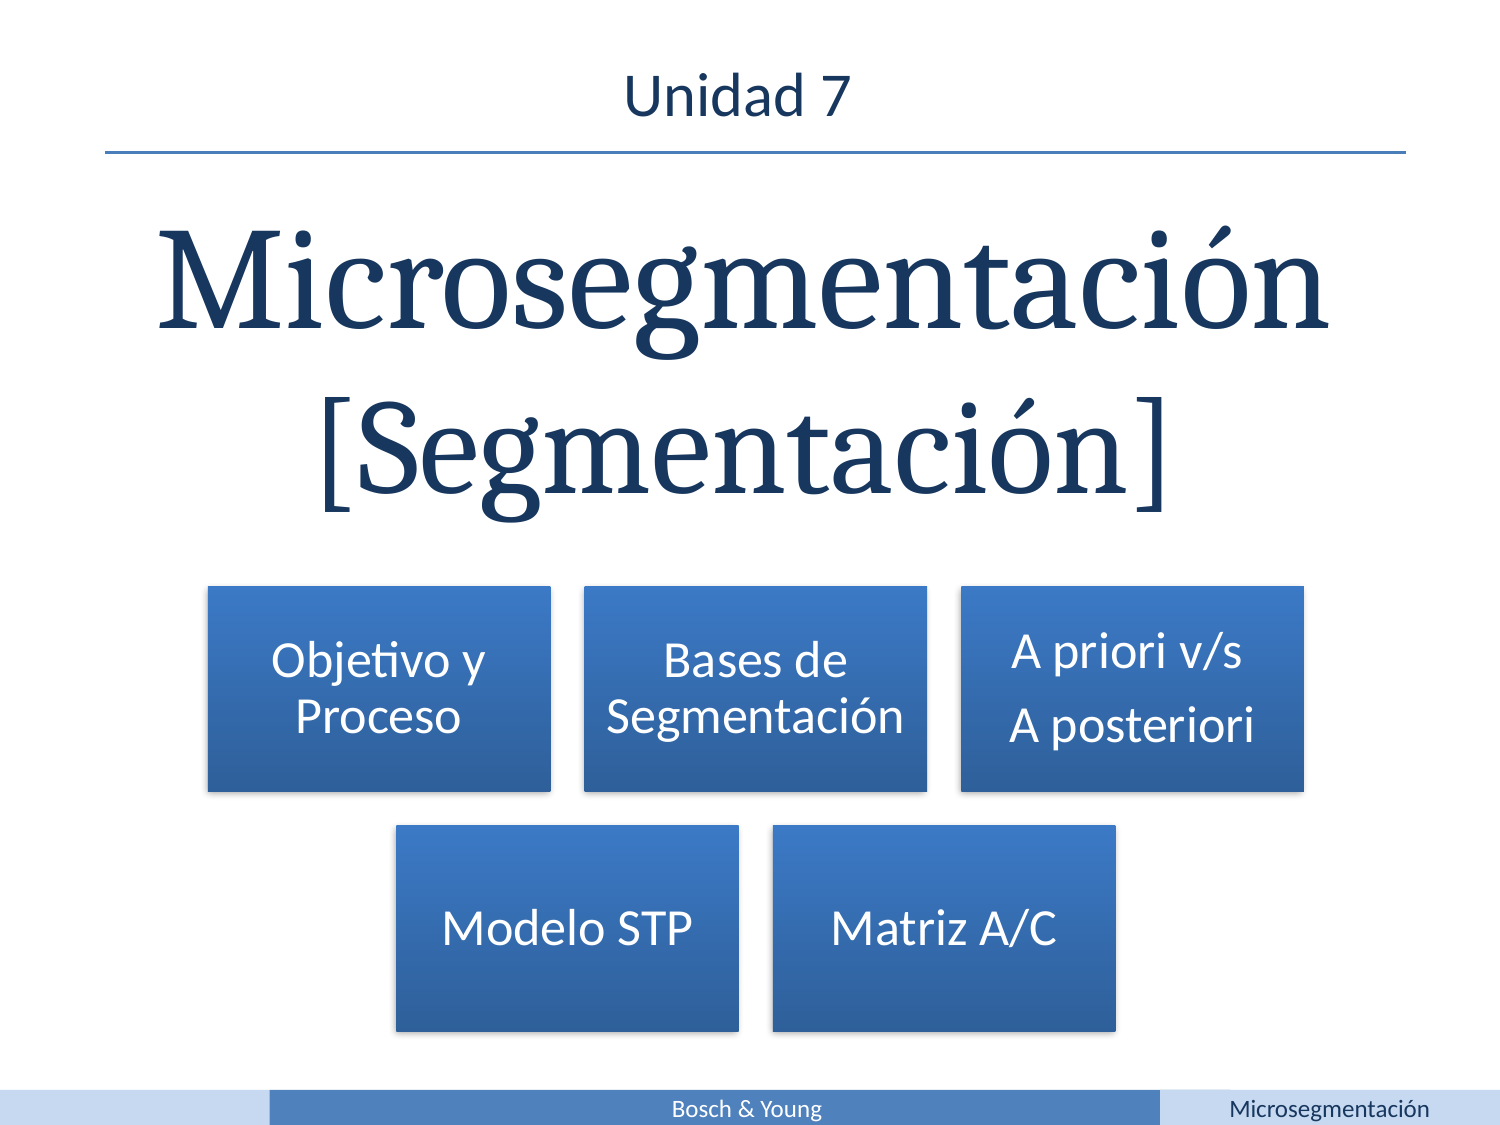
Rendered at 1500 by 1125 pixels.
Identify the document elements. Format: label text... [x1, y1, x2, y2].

text_box [0, 1088, 272, 1125]
text_box Unidad 7 [457, 46, 1020, 137]
text_box Microsegmentación [1158, 1088, 1500, 1125]
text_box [187, 585, 1325, 1032]
text_box Bosch & Young [272, 1088, 1158, 1125]
text_box Microsegmentación [Segmentación] [93, 175, 1395, 528]
